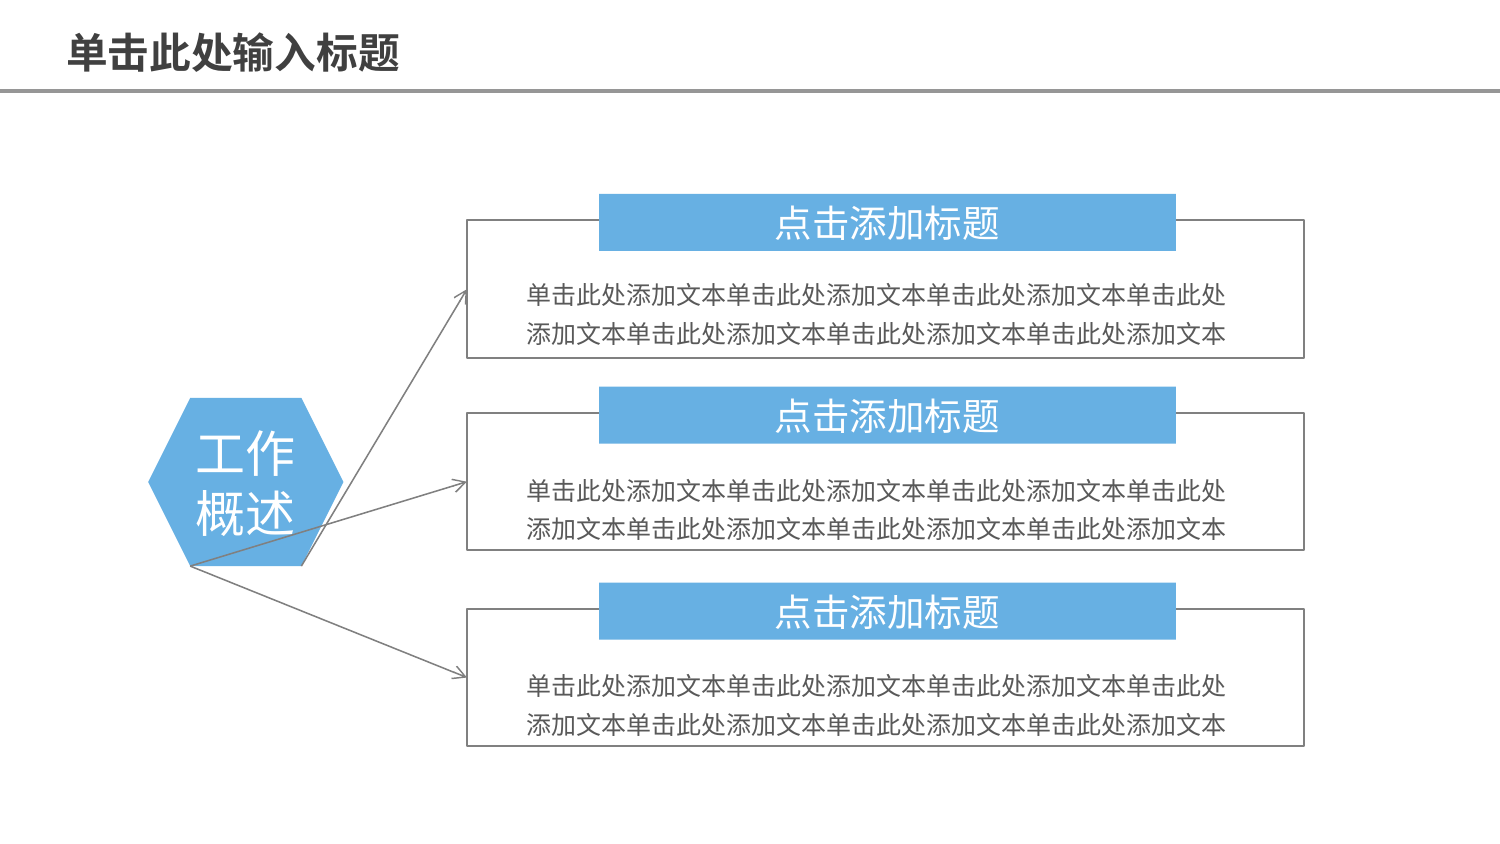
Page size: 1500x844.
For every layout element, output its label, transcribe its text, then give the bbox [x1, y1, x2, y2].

text_box [465, 607, 1306, 748]
text_box 单击此处输入标题 [51, 9, 443, 85]
text_box 点击添加标题 [597, 580, 1178, 642]
text_box 单击此处添加文本单击此处添加文本单击此处添加文本单击此处添加文本单击此处添加文本单击此处添加文本单击此处添加文本 [515, 265, 1260, 355]
text_box [465, 218, 1306, 360]
text_box 工作概述 [146, 395, 346, 569]
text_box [301, 289, 468, 399]
text_box [465, 411, 1306, 552]
text_box 点击添加标题 [597, 385, 1178, 446]
text_box 点击添加标题 [597, 192, 1178, 253]
text_box 单击此处添加文本单击此处添加文本单击此处添加文本单击此处添加文本单击此处添加文本单击此处添加文本单击此处添加文本 [515, 460, 1260, 550]
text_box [301, 565, 468, 678]
text_box 单击此处添加文本单击此处添加文本单击此处添加文本单击此处添加文本单击此处添加文本单击此处添加文本单击此处添加文本 [515, 656, 1260, 746]
